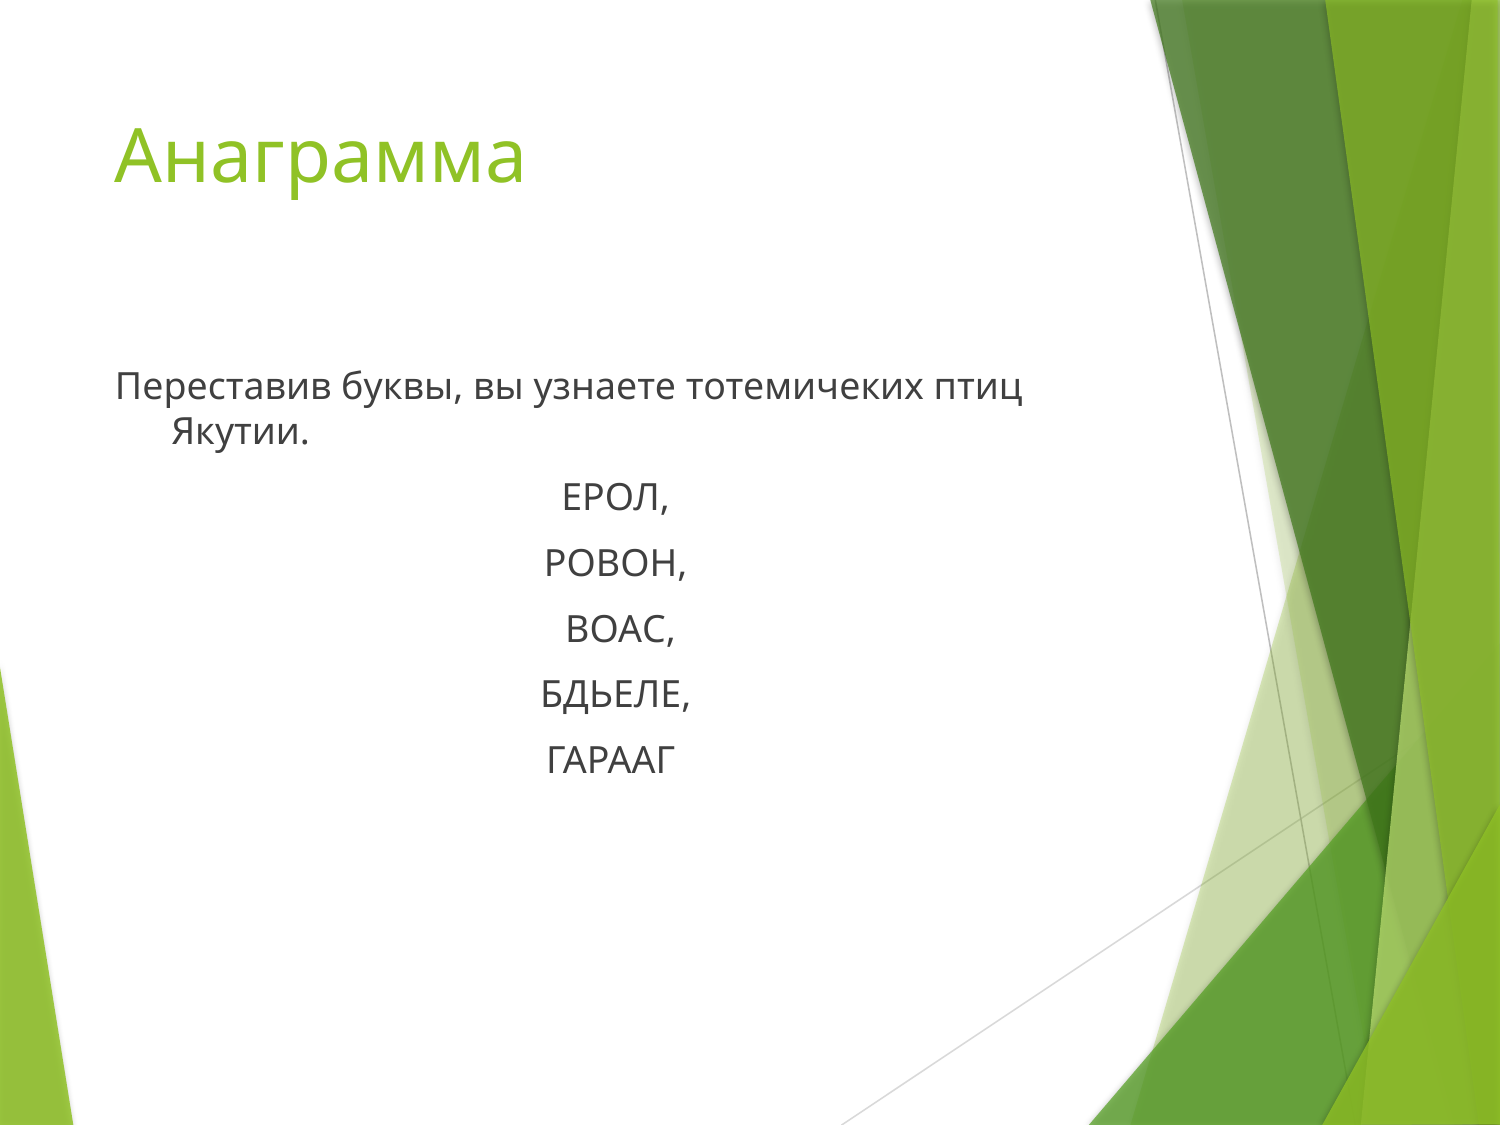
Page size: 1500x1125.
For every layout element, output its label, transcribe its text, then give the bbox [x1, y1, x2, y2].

list Переставив буквы, вы узнаете тотемичеких птиц Якутии. ЕРОЛ, РОВОН, ВОАС, БДЬЕЛЕ, ГАРААГ [99, 354, 1142, 992]
title Анаграмма [99, 99, 1142, 317]
